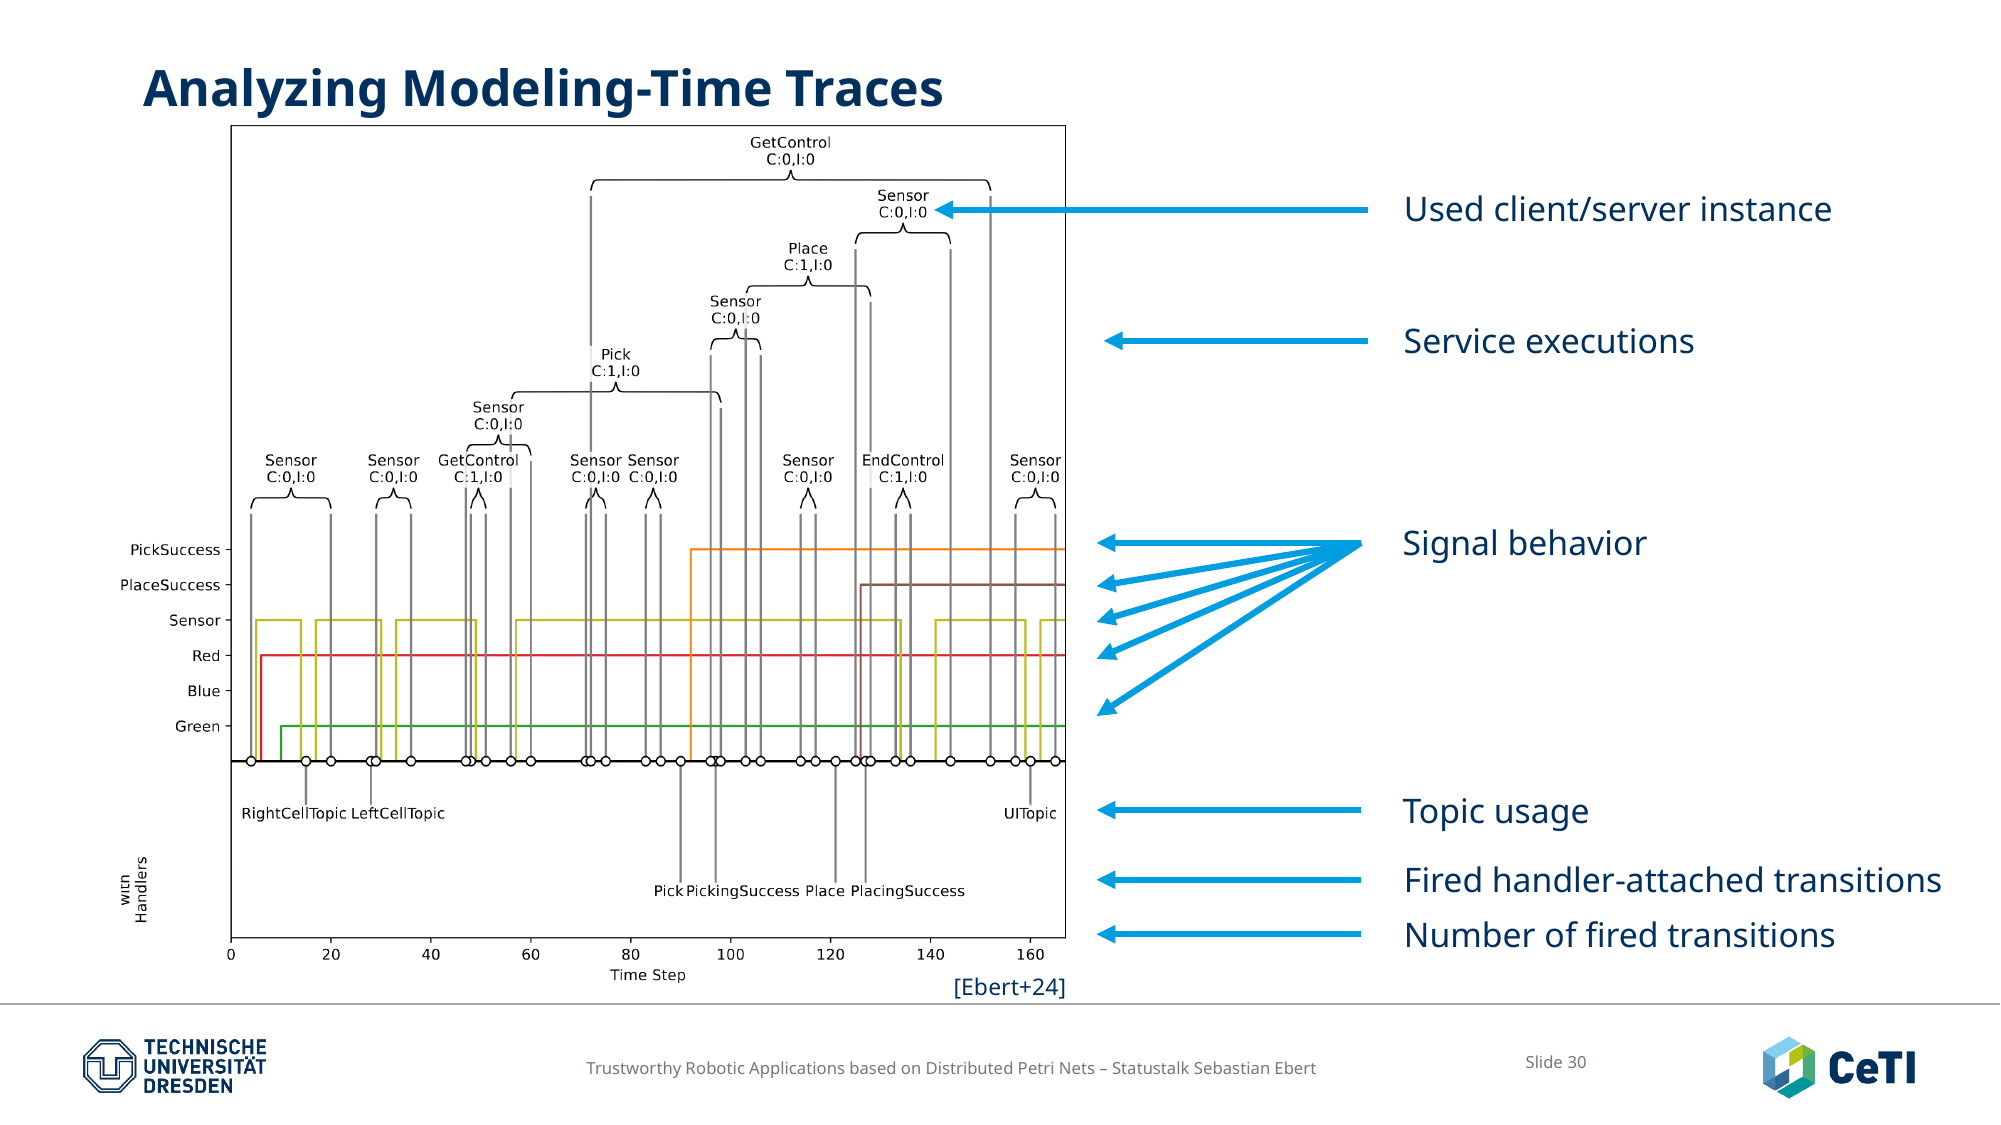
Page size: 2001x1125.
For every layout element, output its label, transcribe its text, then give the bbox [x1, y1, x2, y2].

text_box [1103, 312, 1712, 369]
picture [1762, 1036, 1977, 1101]
picture [120, 122, 1067, 983]
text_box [1096, 782, 1605, 839]
picture [83, 1039, 266, 1093]
title Analyzing Modeling-Time Traces [143, 56, 1880, 169]
text_box [Ebert+24] [939, 965, 1082, 1008]
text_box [1096, 851, 1959, 908]
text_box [934, 180, 1850, 237]
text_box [1096, 908, 1853, 963]
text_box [1096, 514, 1663, 717]
